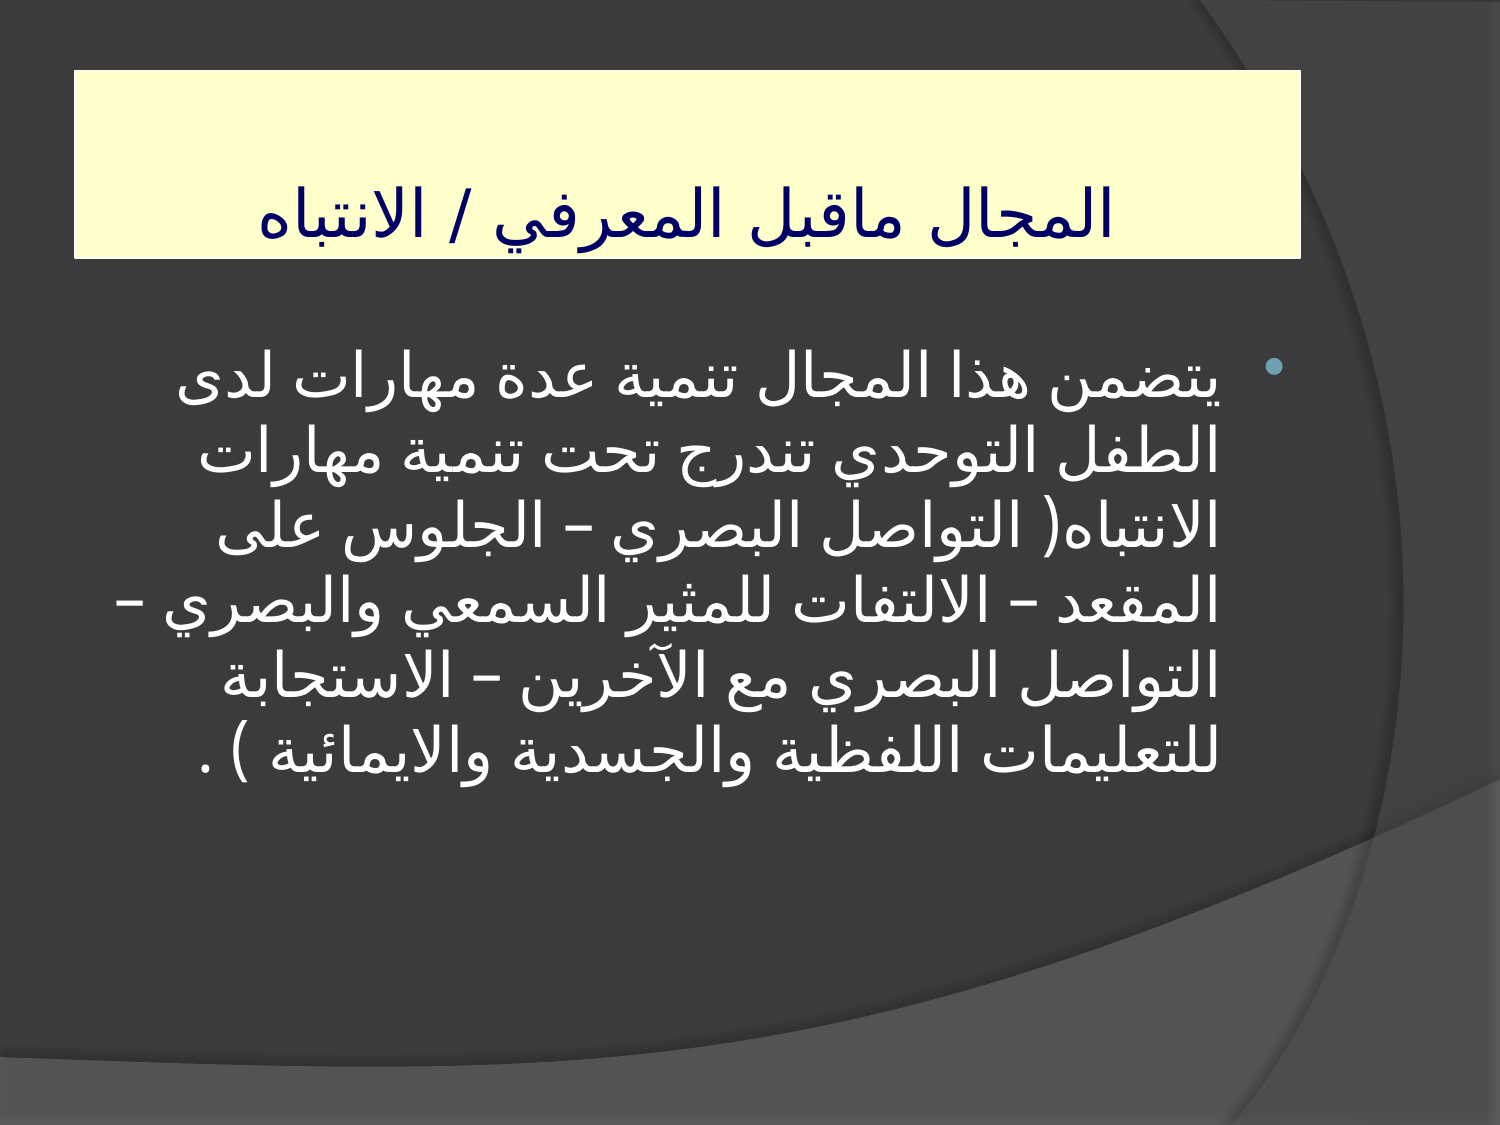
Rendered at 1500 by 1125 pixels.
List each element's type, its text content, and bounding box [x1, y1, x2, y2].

title المجال ماقبل المعرفي / الانتباه [75, 70, 1300, 258]
list يتضمن هذا المجال تنمية عدة مهارات لدى الطفل التوحدي تندرج تحت تنمية مهارات الانتباه( التواصل البصري – الجلوس على المقعد – الالتفات للمثير السمعي والبصري – التواصل البصري مع الآخرين – الاستجابة للتعليمات اللفظية والجسدية والايمائية ) . [82, 328, 1307, 1071]
